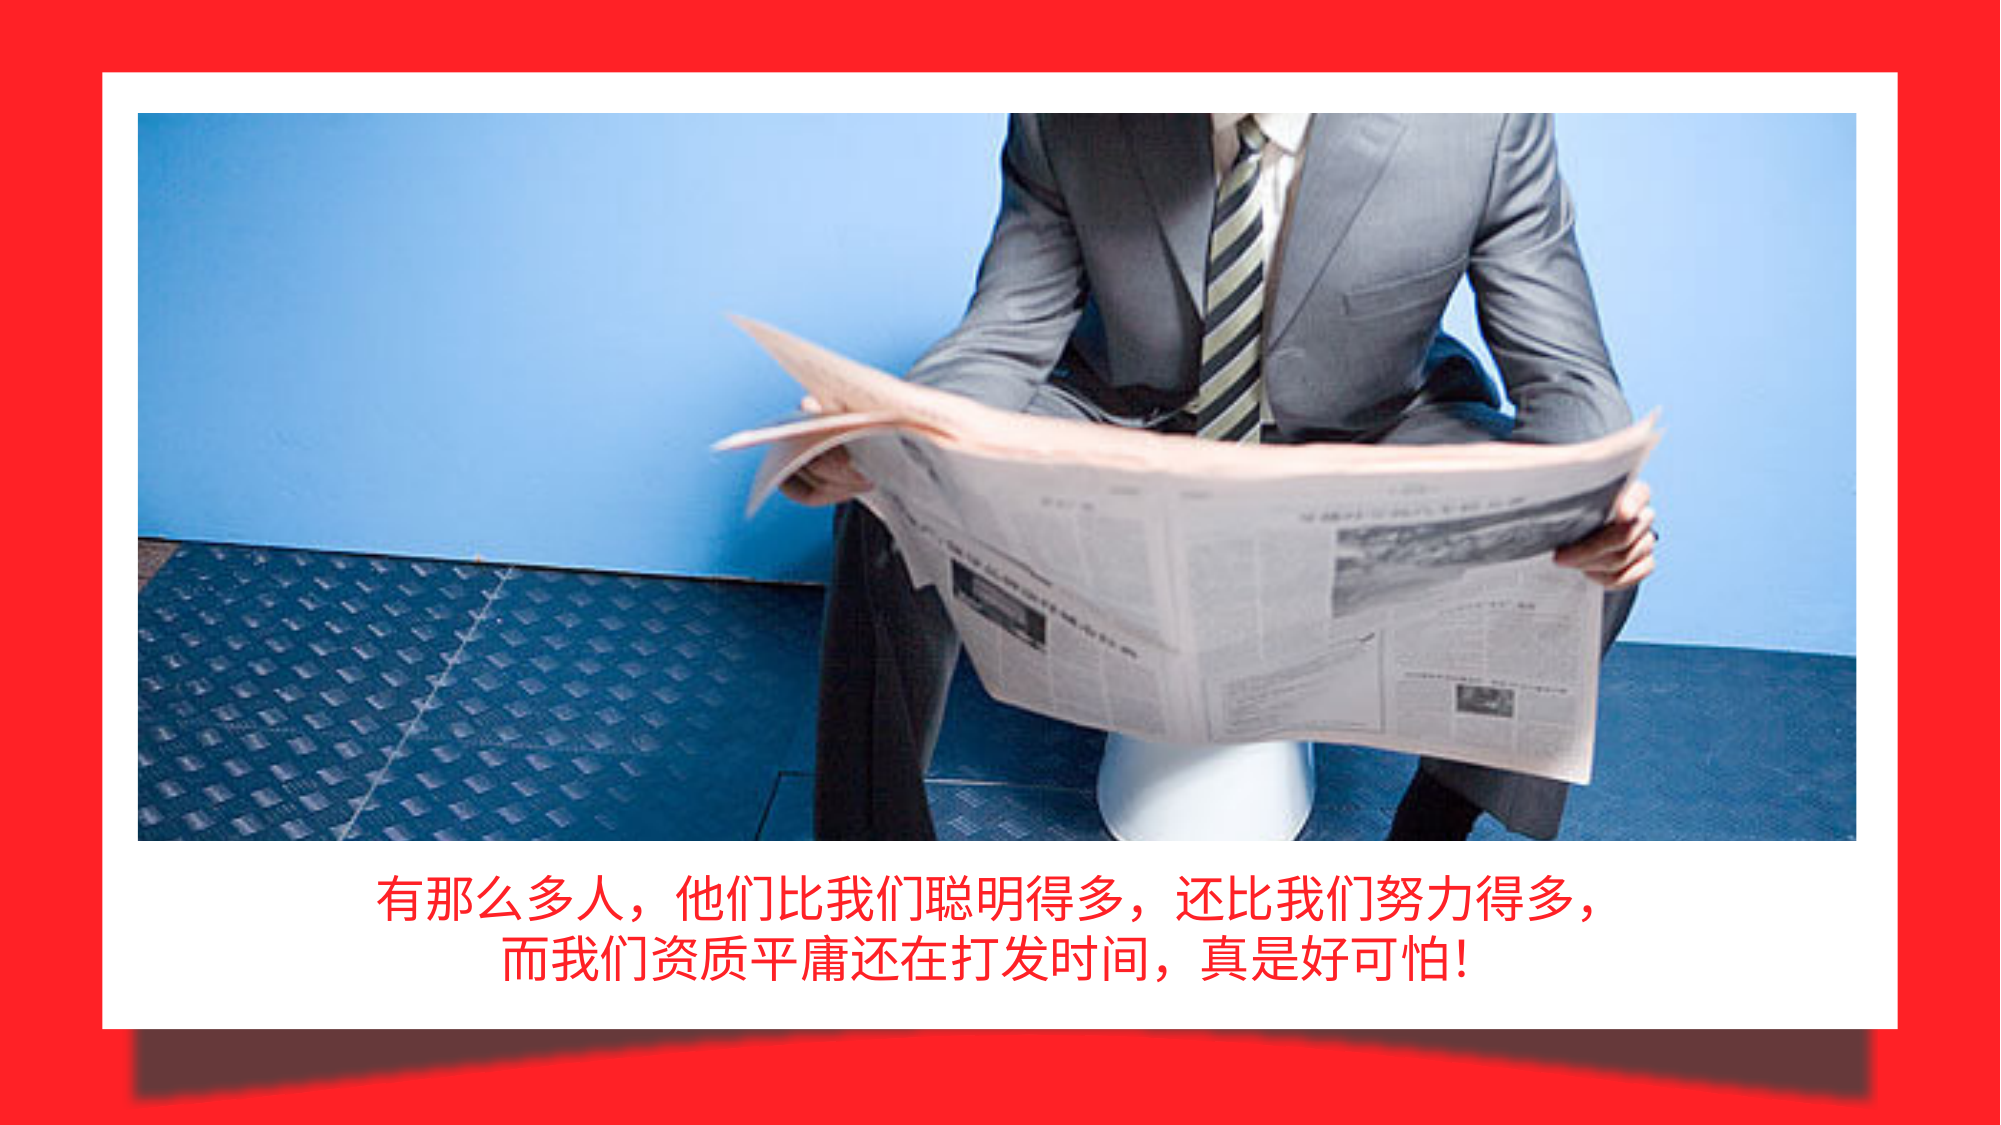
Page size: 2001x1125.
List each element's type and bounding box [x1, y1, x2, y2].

picture [137, 113, 1857, 841]
text_box [102, 72, 1898, 1110]
